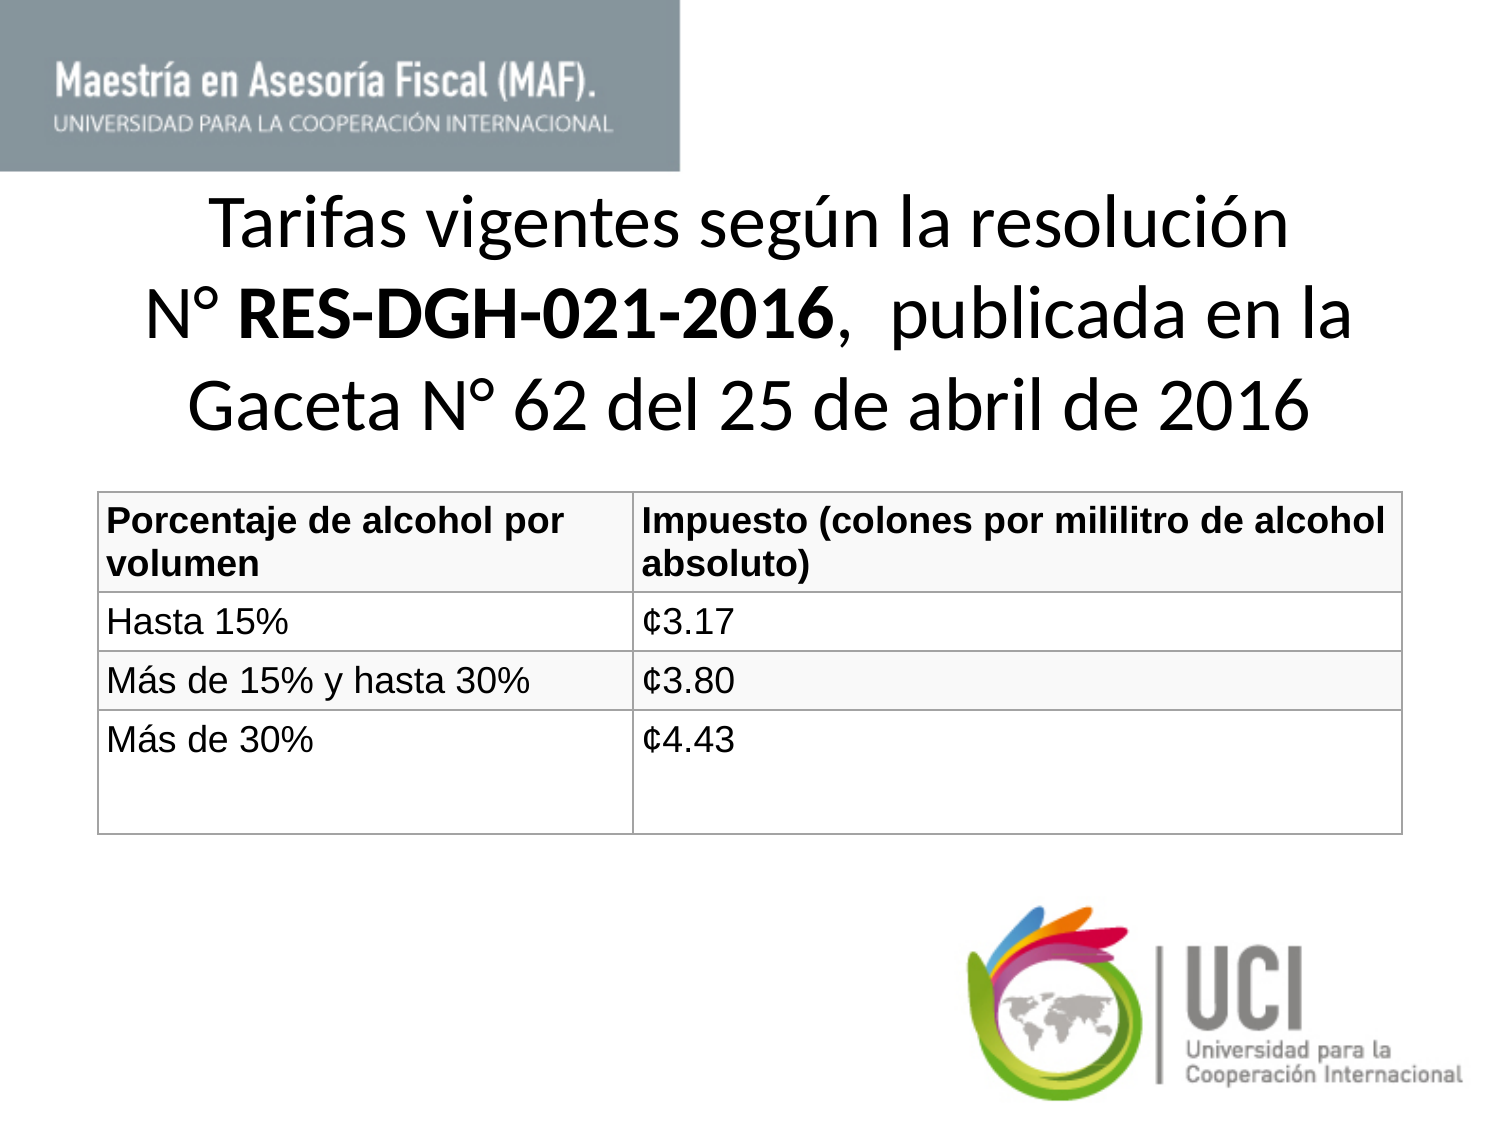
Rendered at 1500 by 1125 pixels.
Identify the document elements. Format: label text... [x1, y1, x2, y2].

table_cell ¢3.17 [634, 593, 1401, 650]
picture [0, 0, 1500, 1125]
table_cell ¢4.43 [634, 711, 1401, 833]
table_header Impuesto (colones por mililitro de alcohol absoluto) [634, 493, 1401, 591]
table_cell Hasta 15% [99, 593, 632, 650]
table_header Porcentaje de alcohol por volumen [99, 493, 632, 591]
table_cell ¢3.80 [634, 652, 1401, 709]
title Tarifas vigentes según la resolución N° RES-DGH-021-2016, publicada en la Gaceta N° 62 del 25 de abril de 2016 [75, 160, 1425, 457]
table_cell Más de 15% y hasta 30% [99, 652, 632, 709]
table_cell Más de 30% [99, 711, 632, 833]
